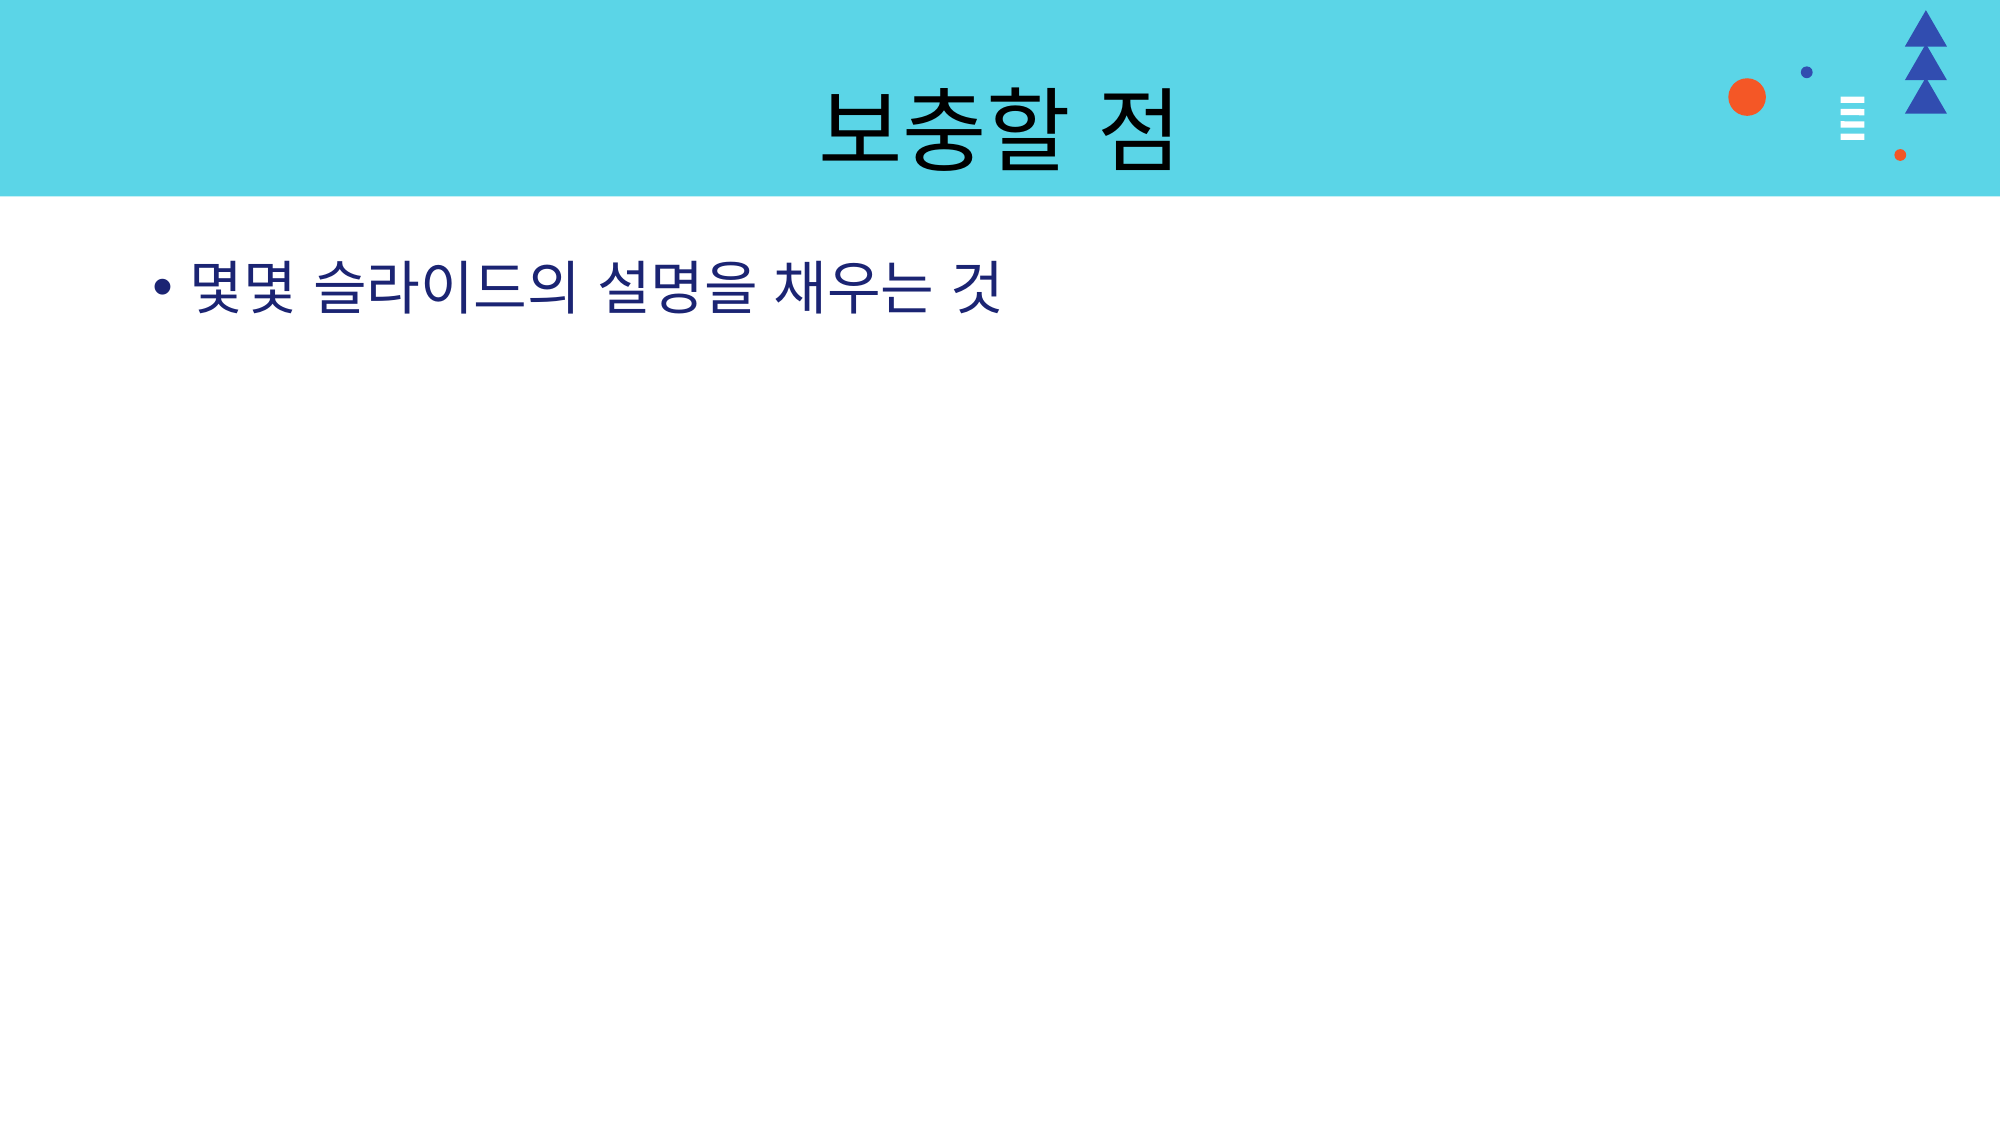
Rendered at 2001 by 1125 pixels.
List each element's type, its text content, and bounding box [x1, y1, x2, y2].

list 몇몇 슬라이드의 설명을 채우는 것 [137, 243, 1863, 1014]
title 보충할 점 [137, 59, 1863, 197]
